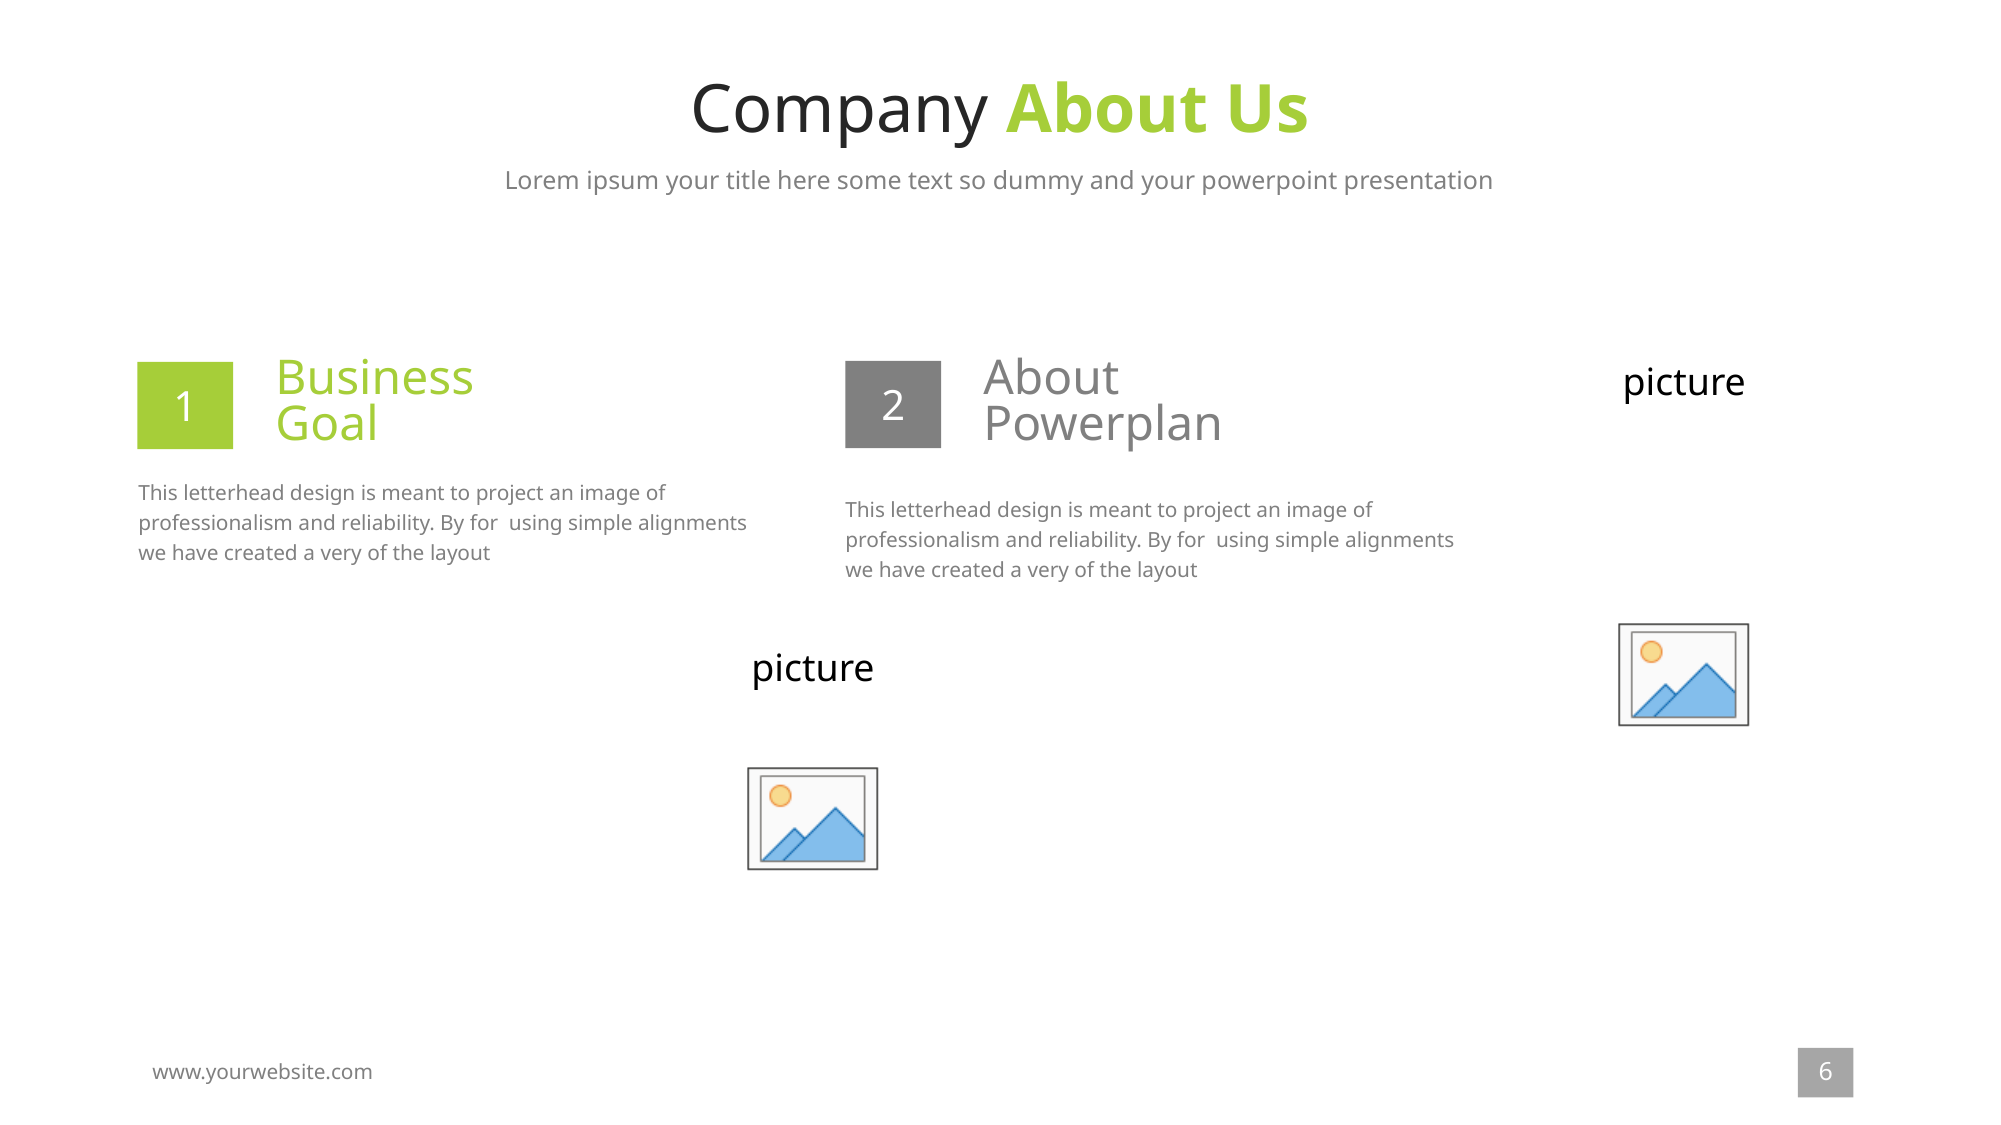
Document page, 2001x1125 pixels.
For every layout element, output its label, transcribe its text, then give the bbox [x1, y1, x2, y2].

picture [1506, 350, 1863, 1001]
picture [137, 636, 1489, 1001]
title Company About Us [137, 55, 1863, 160]
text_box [845, 350, 1487, 582]
footer www.yourwebsite.com [137, 1042, 415, 1103]
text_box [137, 350, 779, 565]
list Lorem ipsum your title here some text so dummy and your powerpoint presentation [137, 160, 1863, 207]
slide_number 6 [1788, 1042, 1863, 1103]
